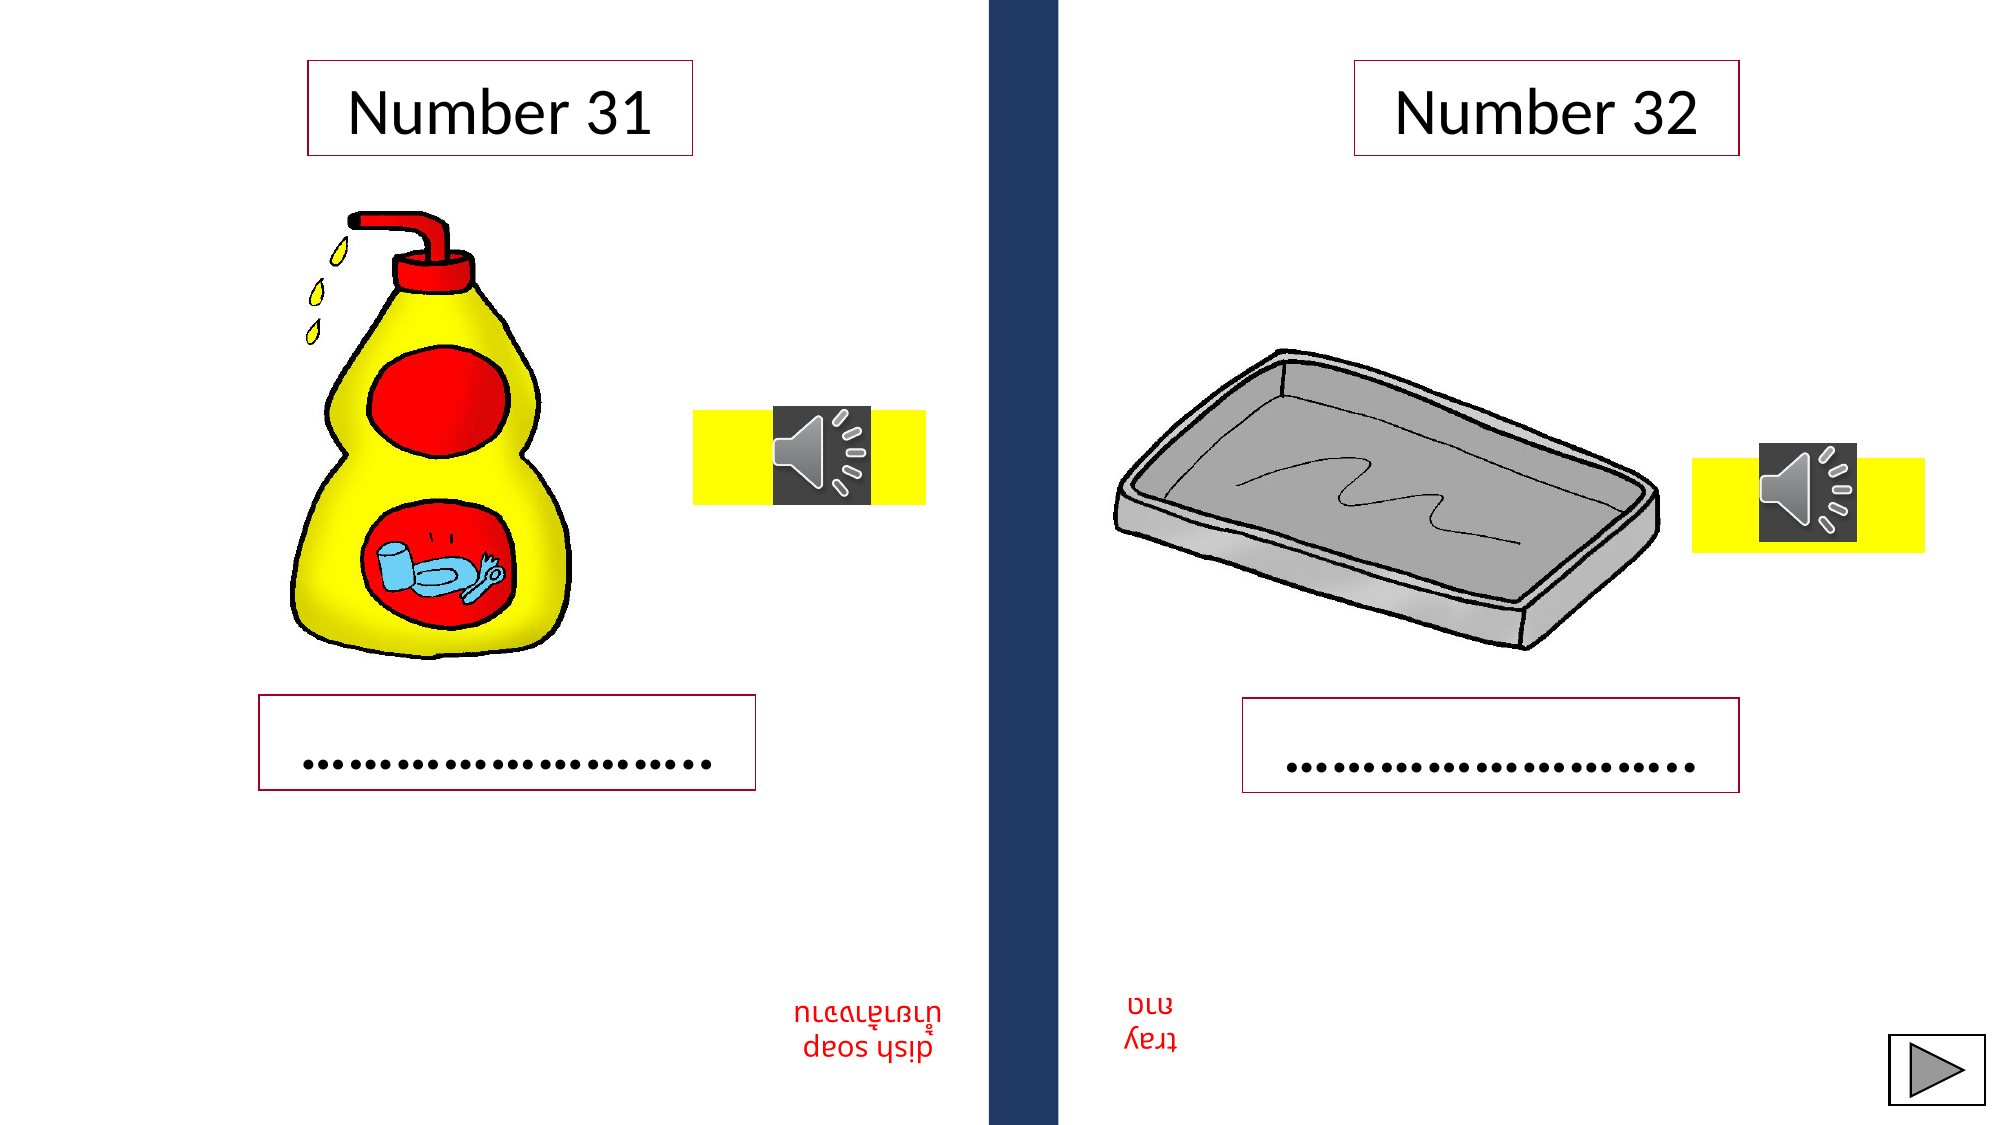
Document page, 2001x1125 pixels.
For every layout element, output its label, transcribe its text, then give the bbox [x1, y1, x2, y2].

text_box tray ถาด [1097, 985, 1205, 1071]
text_box dish soap น้ำยาล้างจาน [769, 993, 967, 1078]
text_box …………………….. [259, 695, 756, 790]
picture [1758, 442, 1859, 543]
text_box Number 31 [308, 60, 693, 156]
picture [1107, 329, 1663, 656]
picture [235, 211, 609, 666]
picture [772, 405, 873, 506]
text_box Number 32 [1354, 60, 1739, 156]
table_header [873, 410, 926, 505]
table_header [693, 410, 772, 505]
table_header [1692, 458, 1925, 553]
text_box [1888, 1034, 1986, 1106]
text_box [988, 0, 1059, 1125]
text_box …………………….. [1242, 697, 1739, 793]
